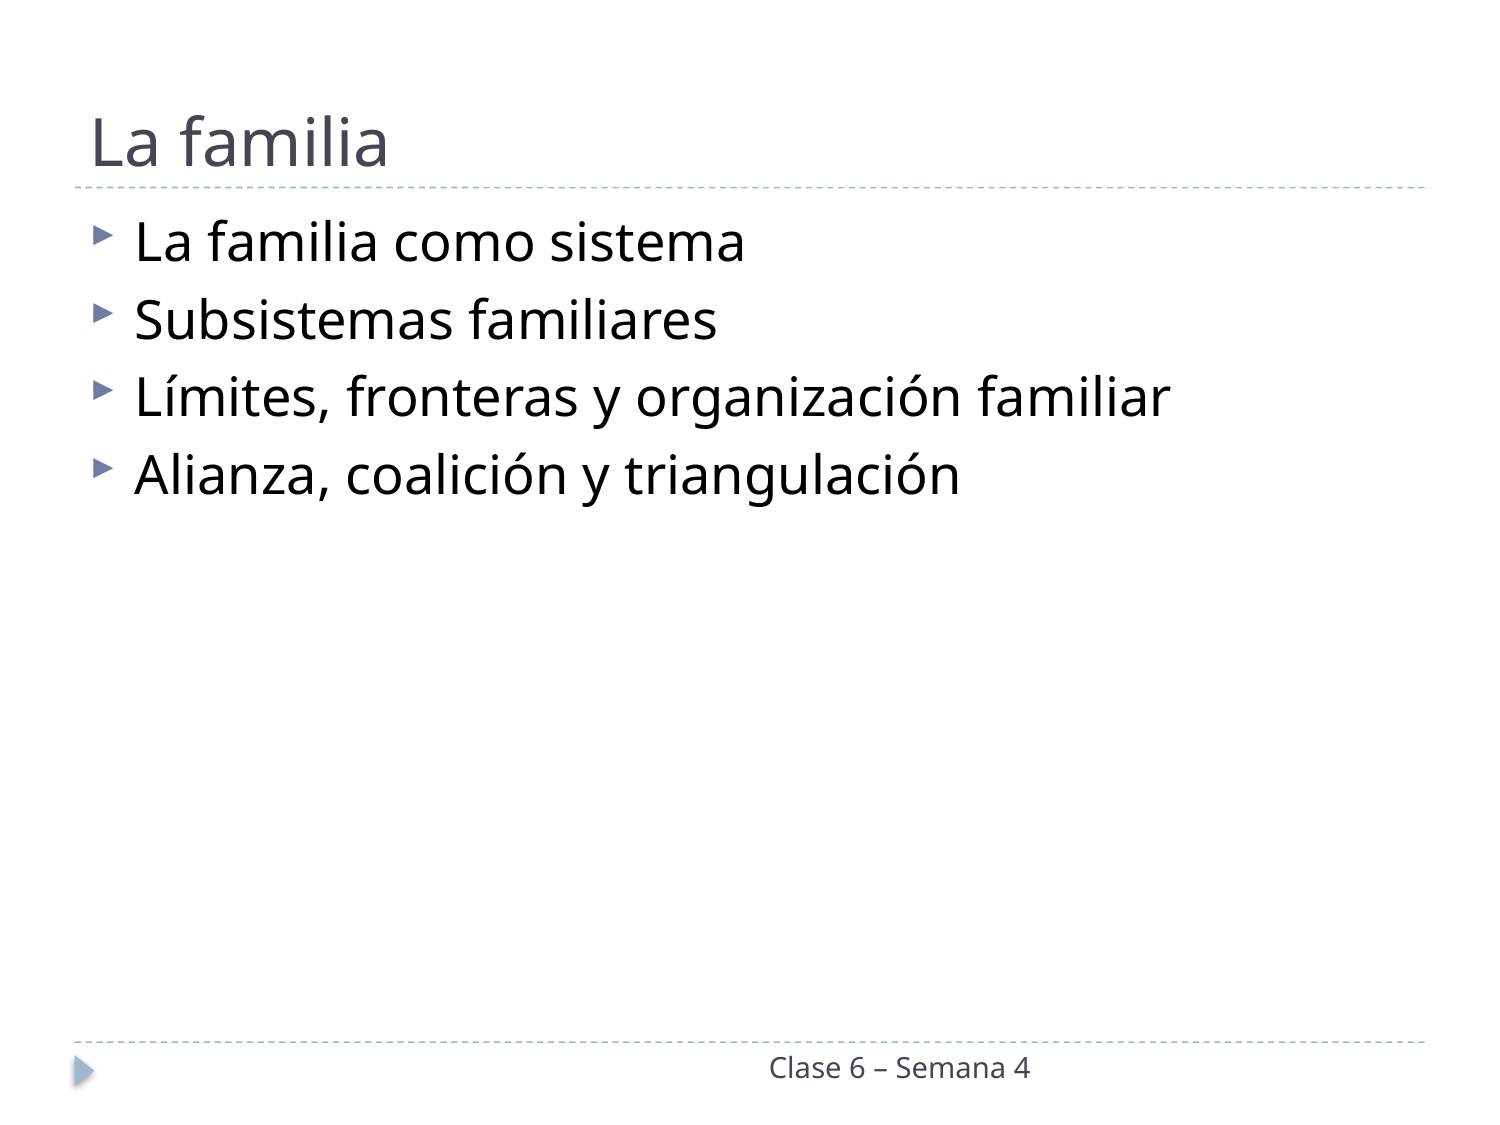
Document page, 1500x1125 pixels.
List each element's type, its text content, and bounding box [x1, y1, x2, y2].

footer Clase 6 – Semana 4 [475, 1042, 1046, 1103]
list La familia como sistema Subsistemas familiares Límites, fronteras y organización familiar Alianza, coalición y triangulación [75, 200, 1425, 1010]
title La familia [75, 24, 1425, 188]
